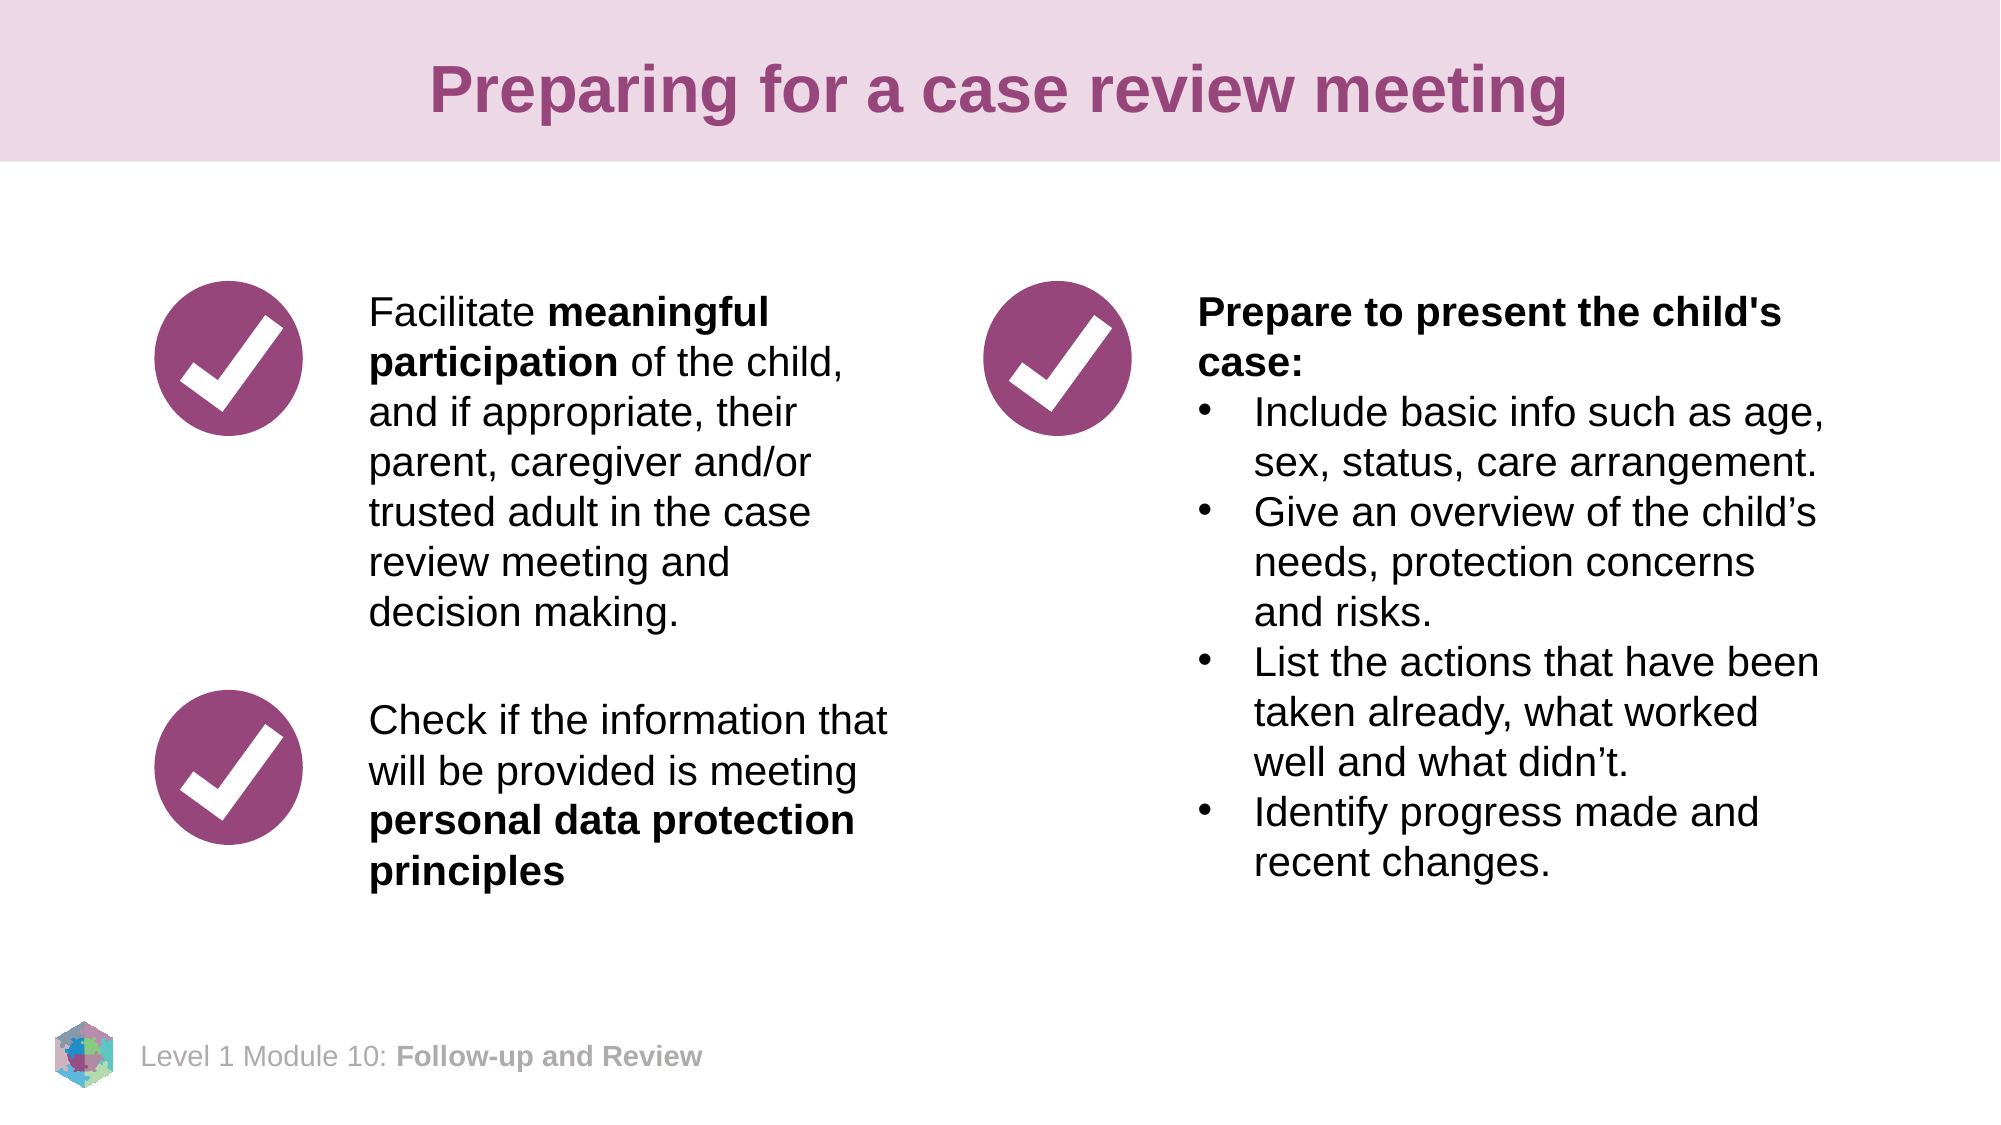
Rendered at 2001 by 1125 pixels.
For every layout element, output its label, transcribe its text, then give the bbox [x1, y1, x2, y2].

text_box Check if the information that will be provided is meeting personal data protection principles [353, 685, 904, 901]
title Preparing for a case review meeting [137, 19, 1863, 163]
text_box Prepare to present the child's case: Include basic info such as age, sex, status, care arrangement. Give an overview of the child’s needs, protection concerns and risks. List the actions that have been taken already, what worked well and what didn’t. Identify progress made and recent changes. [1182, 276, 1850, 893]
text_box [983, 280, 1132, 436]
text_box Facilitate meaningful participation of the child, and if appropriate, their parent, caregiver and/or trusted adult in the case review meeting and decision making. [353, 276, 904, 642]
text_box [154, 280, 303, 436]
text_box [154, 689, 303, 845]
picture [55, 1021, 113, 1088]
